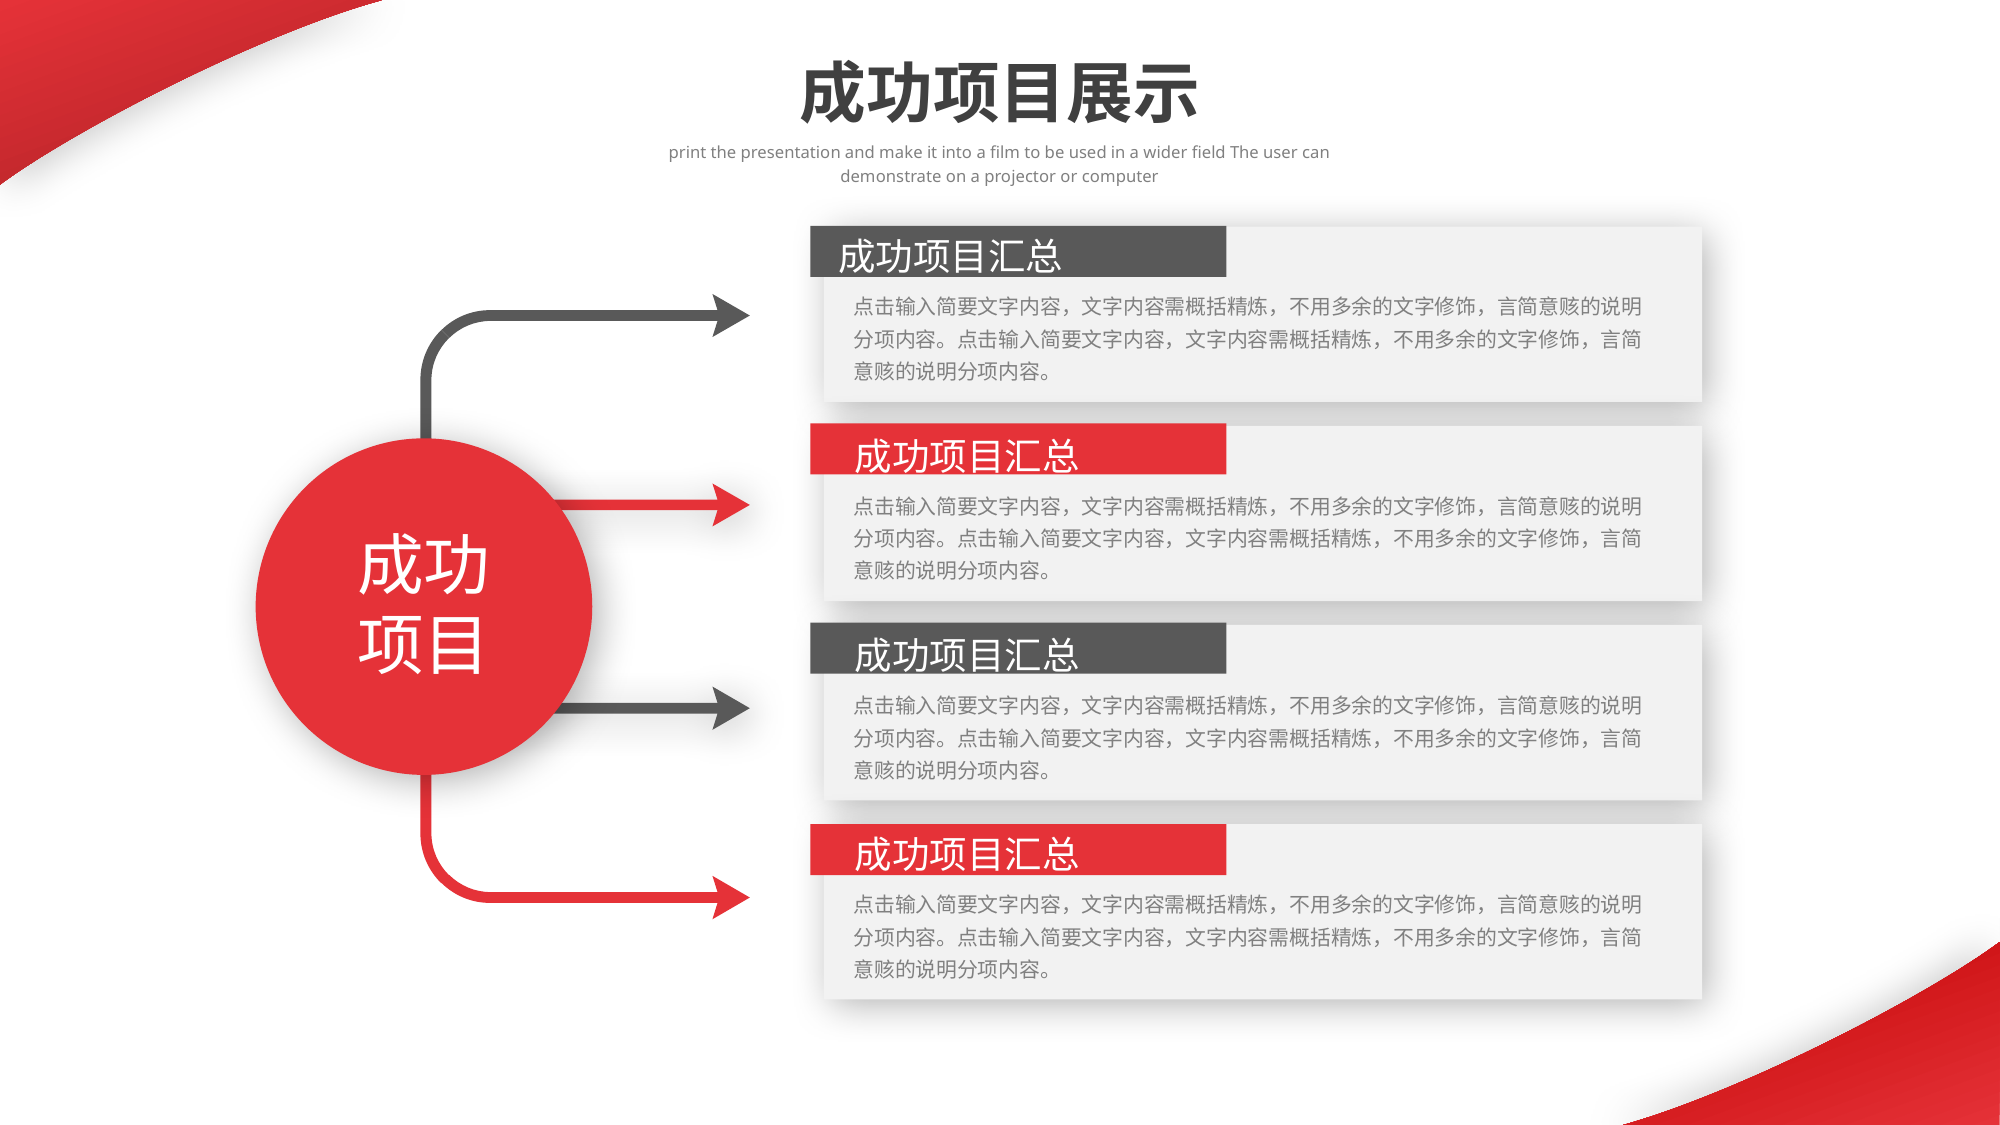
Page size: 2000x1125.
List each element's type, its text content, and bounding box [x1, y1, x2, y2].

text_box [808, 421, 840, 476]
text_box [808, 620, 840, 676]
text_box [822, 225, 1704, 404]
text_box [420, 653, 751, 920]
text_box 点击输入简要文字内容，文字内容需概括精炼，不用多余的文字修饰，言简意赅的说明分项内容。点击输入简要文字内容，文字内容需概括精炼，不用多余的文字修饰，言简意赅的说明分项内容。 [838, 478, 1664, 591]
text_box 成功项目汇总 [823, 212, 1159, 286]
text_box 成功项目汇总 [840, 810, 1095, 884]
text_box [255, 438, 593, 776]
text_box [1095, 421, 1228, 476]
text_box [1095, 822, 1228, 877]
text_box [822, 623, 1704, 802]
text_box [649, 43, 1351, 195]
text_box 点击输入简要文字内容，文字内容需概括精炼，不用多余的文字修饰，言简意赅的说明分项内容。点击输入简要文字内容，文字内容需概括精炼，不用多余的文字修饰，言简意赅的说明分项内容。 [838, 877, 1664, 990]
text_box 点击输入简要文字内容，文字内容需概括精炼，不用多余的文字修饰，言简意赅的说明分项内容。点击输入简要文字内容，文字内容需概括精炼，不用多余的文字修饰，言简意赅的说明分项内容。 [838, 278, 1664, 391]
text_box [808, 224, 823, 279]
text_box 点击输入简要文字内容，文字内容需概括精炼，不用多余的文字修饰，言简意赅的说明分项内容。点击输入简要文字内容，文字内容需概括精炼，不用多余的文字修饰，言简意赅的说明分项内容。 [838, 678, 1664, 791]
text_box 成功项目汇总 [840, 611, 1095, 685]
text_box 成功项目汇总 [840, 411, 1095, 485]
text_box [1159, 224, 1228, 279]
text_box [822, 822, 1704, 1002]
text_box [808, 822, 840, 877]
text_box [1095, 620, 1228, 676]
text_box [822, 424, 1704, 603]
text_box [420, 293, 751, 560]
